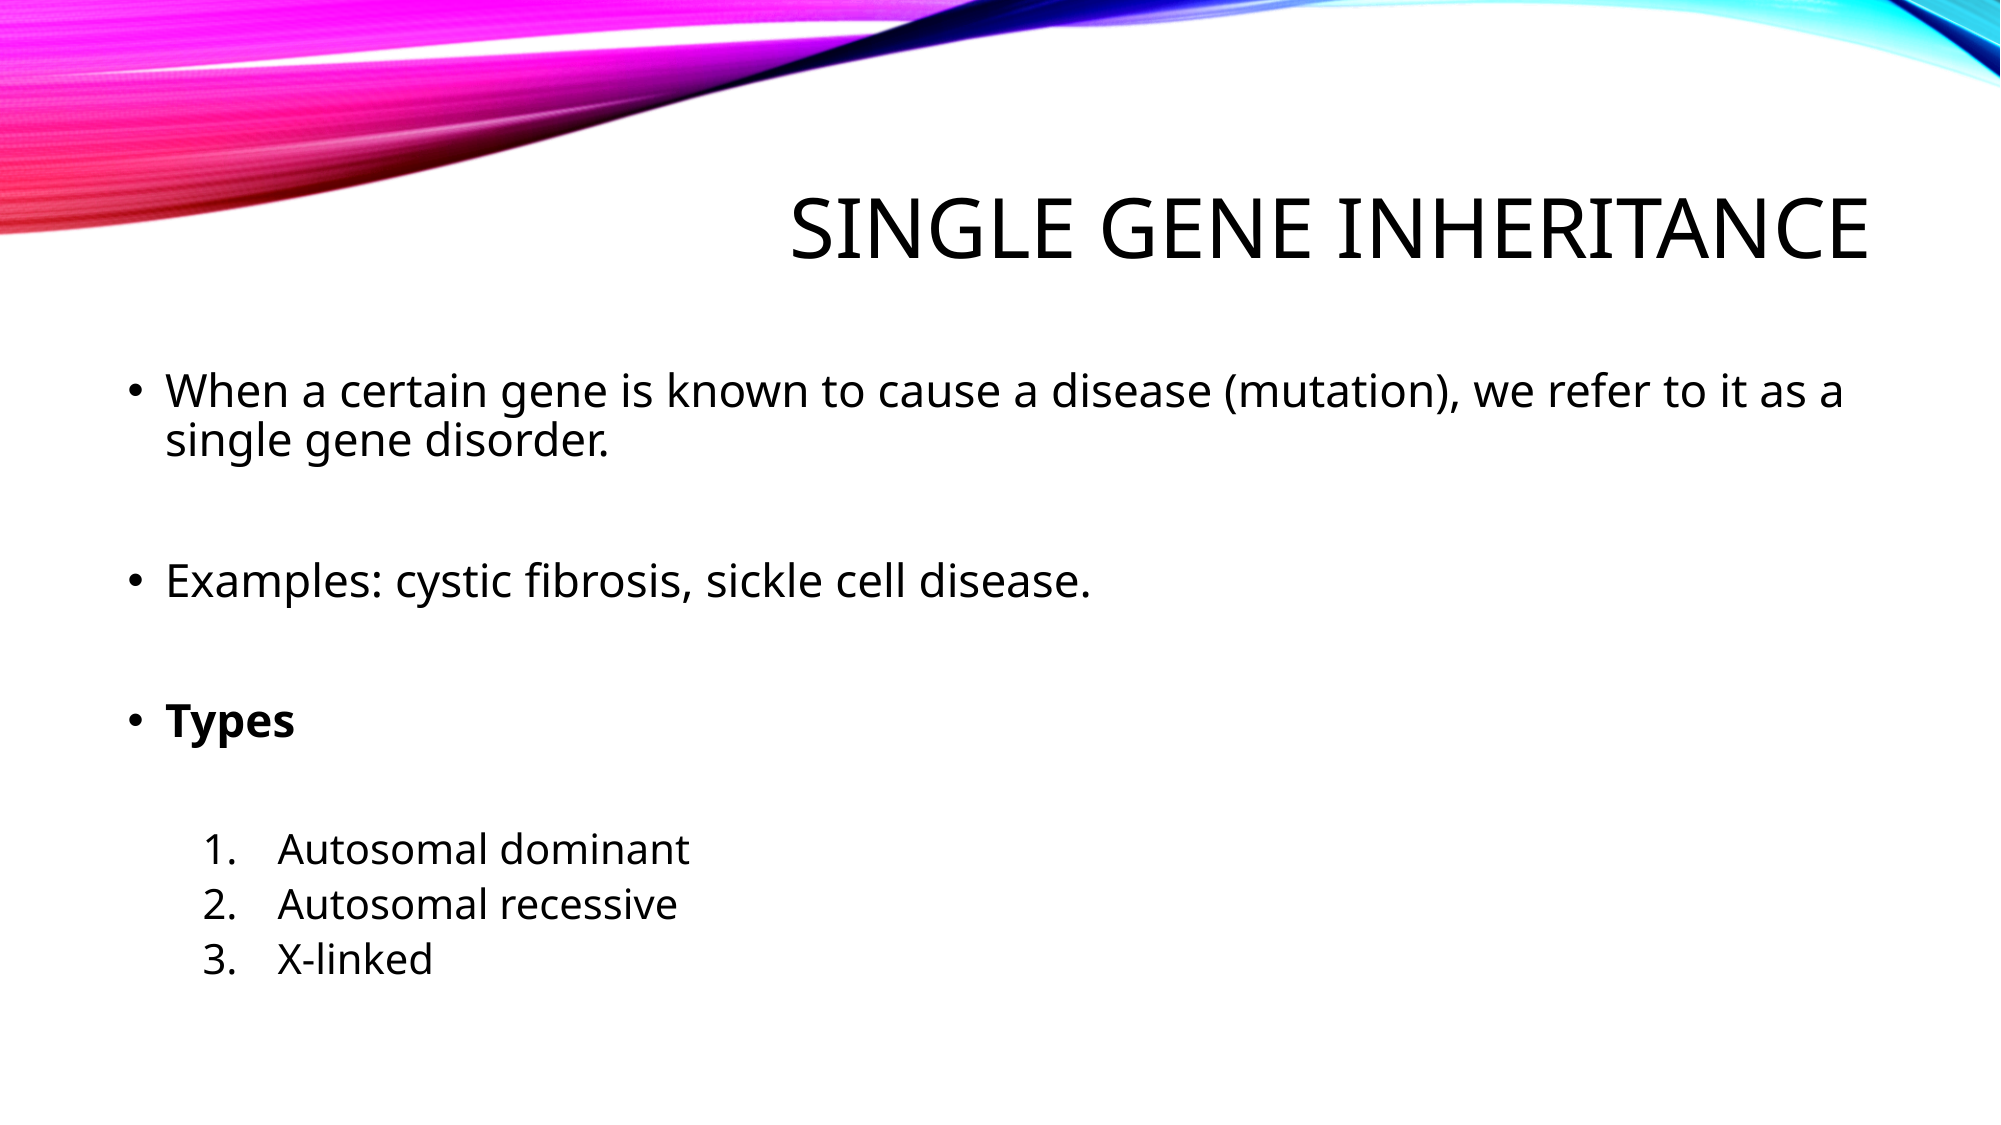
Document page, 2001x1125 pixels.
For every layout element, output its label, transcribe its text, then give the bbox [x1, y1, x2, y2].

picture [1910, 0, 2000, 45]
title Single gene inheritance [474, 125, 1888, 338]
picture [0, 0, 2000, 237]
picture [1890, 0, 2000, 75]
list When a certain gene is known to cause a disease (mutation), we refer to it as a single gene disorder. Examples: cystic fibrosis, sickle cell disease. Types Autosomal dominant Autosomal recessive X-linked [112, 360, 1888, 1021]
